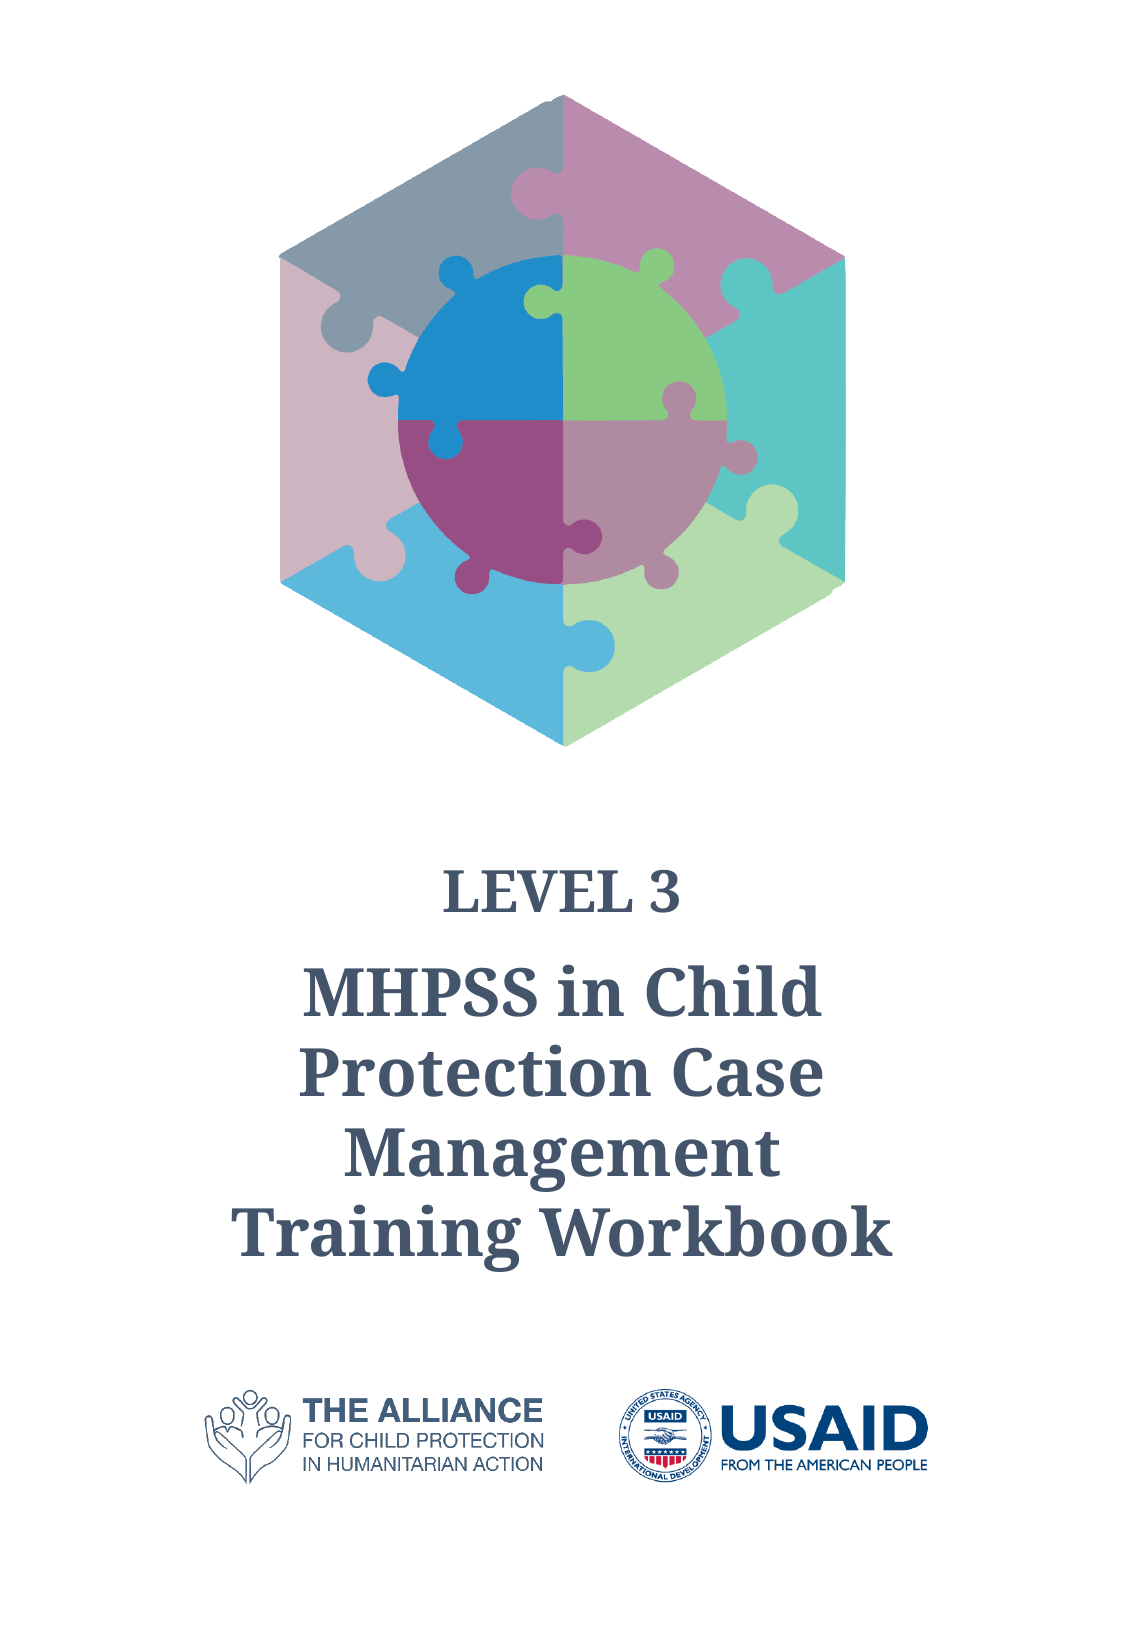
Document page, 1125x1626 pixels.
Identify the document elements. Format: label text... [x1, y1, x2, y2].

picture [181, 1361, 971, 1514]
picture [279, 94, 846, 747]
text_box LEVEL 3 MHPSS in Child Protection Case Management Training Workbook [185, 847, 940, 1277]
